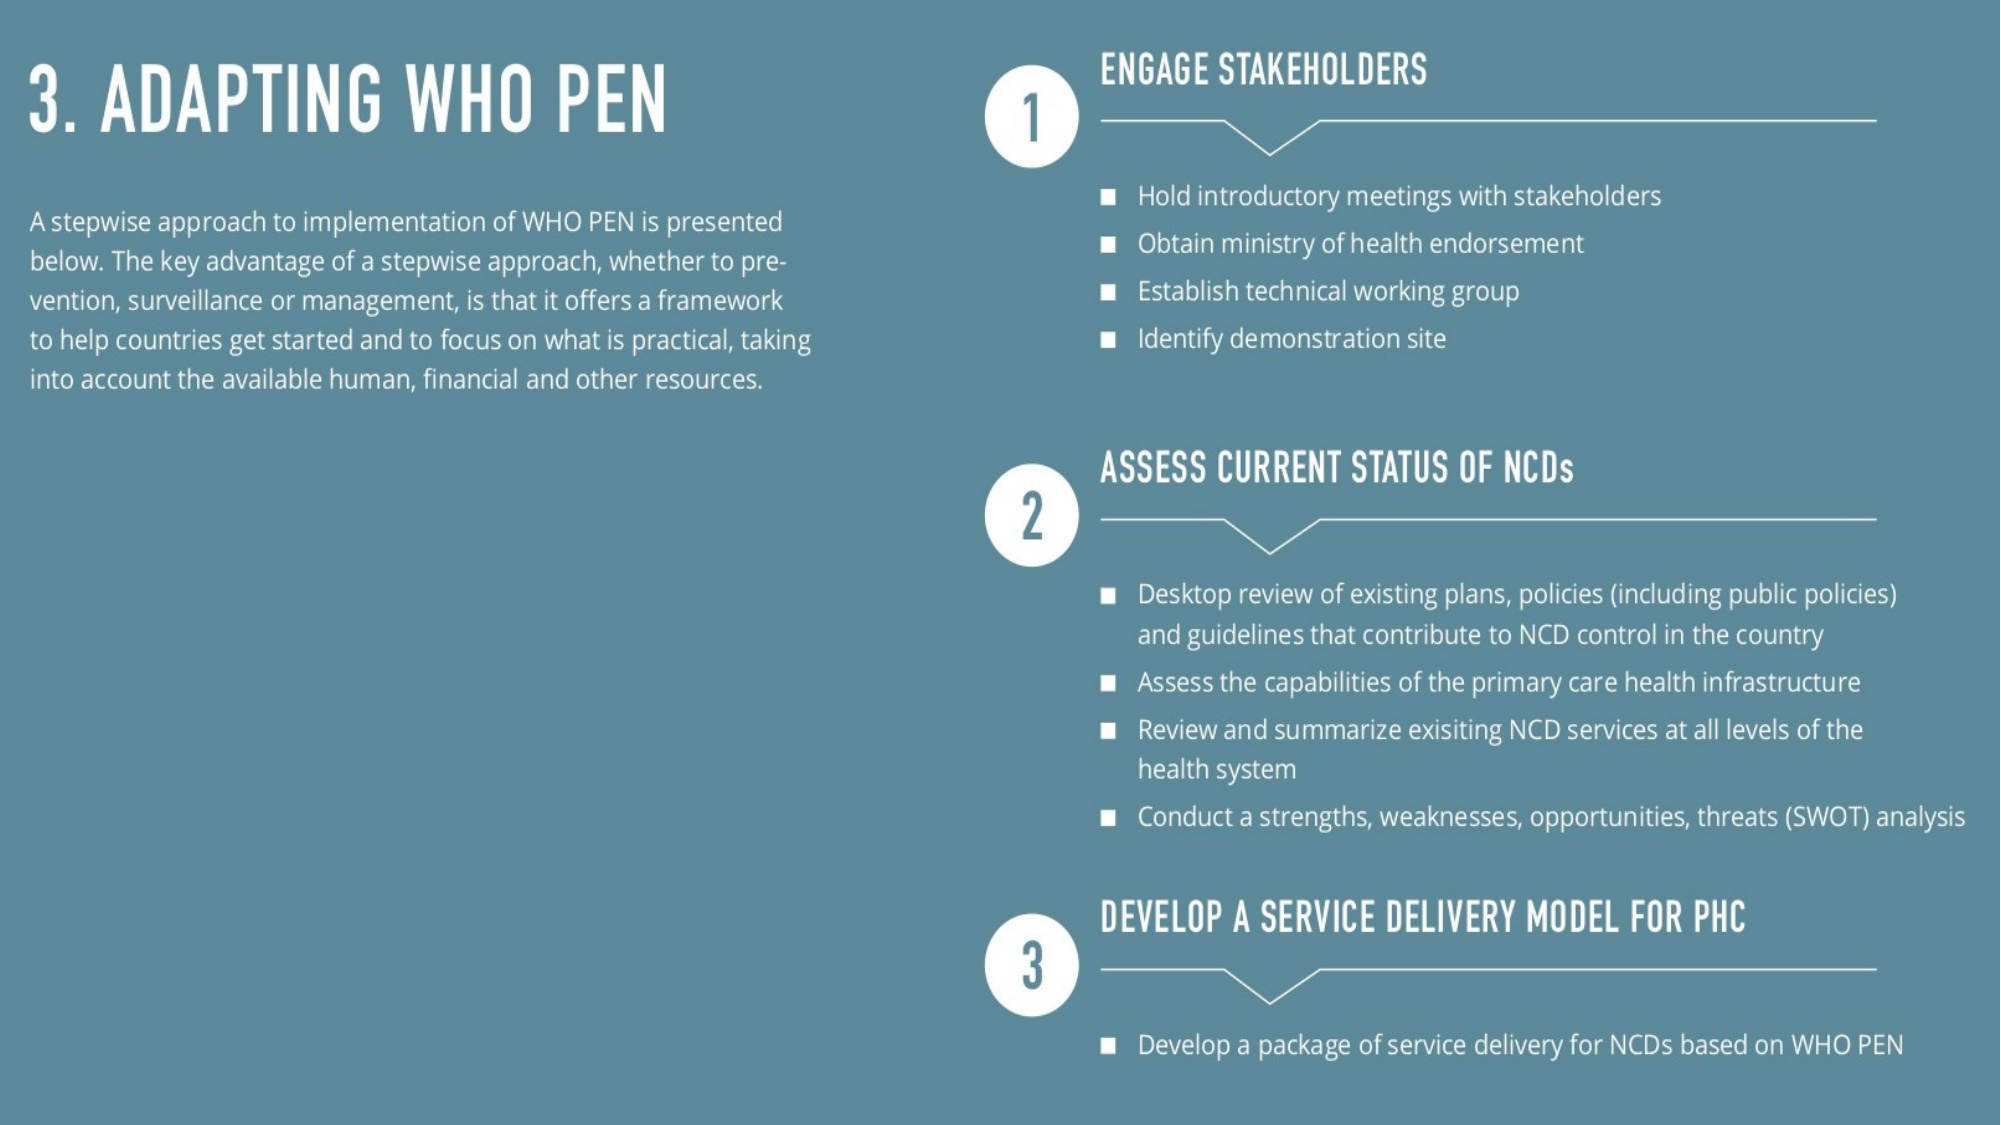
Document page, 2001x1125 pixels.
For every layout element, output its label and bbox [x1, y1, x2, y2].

list [0, 0, 2000, 1125]
